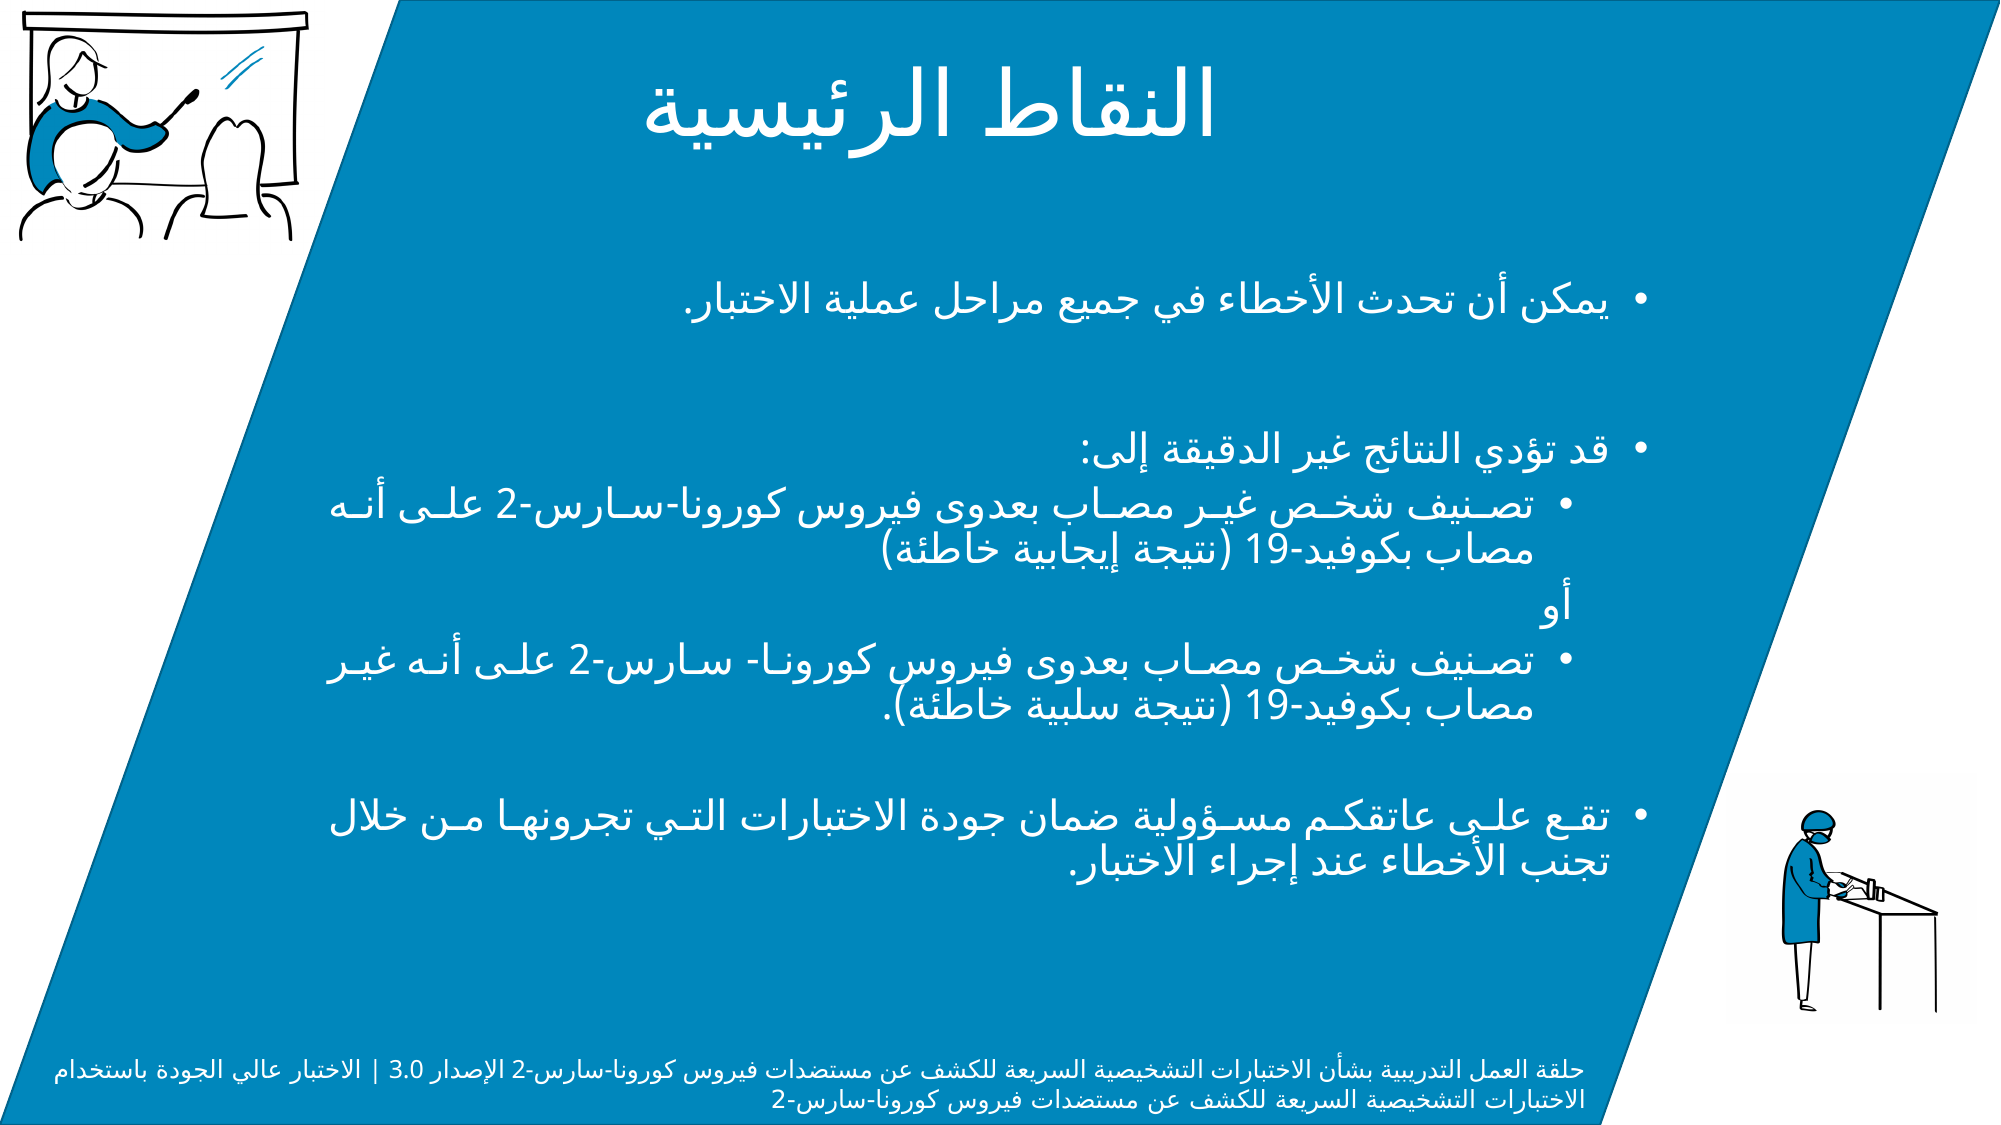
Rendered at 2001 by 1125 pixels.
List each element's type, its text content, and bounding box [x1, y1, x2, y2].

text_box [28, 0, 2000, 1123]
picture [1726, 773, 1977, 1024]
text_box يمكن أن تحدث الأخطاء في جميع مراحل عملية الاختبار. قد تؤدي النتائج غير الدقيقة إلى: تصنيف شخص غير مصاب بعدوى فيروس كورونا-سارس-2 على أنه مصاب بكوفيد-19 (نتيجة إيجابية خاطئة) أو تصنيف شخص مصاب بعدوى فيروس كورونا- سارس-2 على أنه غير مصاب بكوفيد-19 (نتيجة سلبية خاطئة). تقع على عاتقكم مسؤولية ضمان جودة الاختبارات التي تجرونها من خلال تجنب الأخطاء عند إجراء الاختبار. [313, 270, 1664, 999]
slide_number 12 [1610, 1042, 1863, 1103]
footer حلقة العمل التدريبية بشأن الاختبارات التشخيصية السريعة للكشف عن مستضدات فيروس كورونا-سارس-2 الإصدار 3.0 | الاختبار عالي الجودة باستخدام الاختبارات التشخيصية السريعة للكشف عن مستضدات فيروس كورونا-سارس-2 [0, 1042, 1602, 1125]
text_box النقاط الرئيسية [468, 49, 1236, 205]
picture [0, 0, 325, 255]
